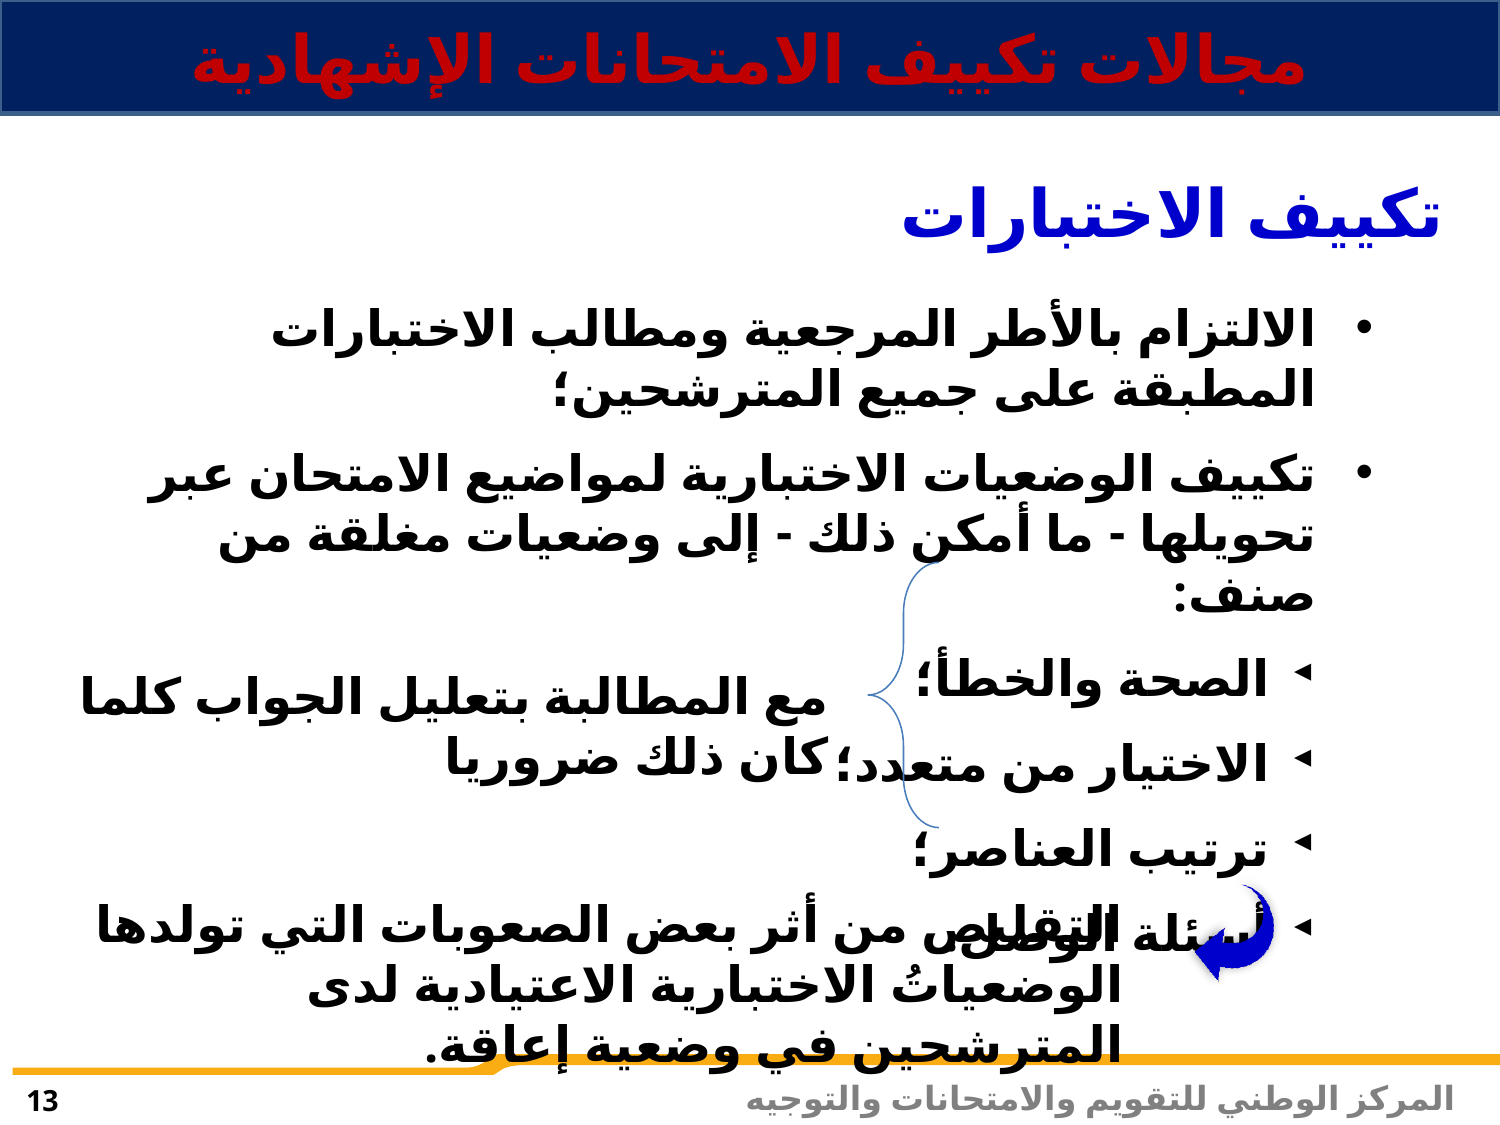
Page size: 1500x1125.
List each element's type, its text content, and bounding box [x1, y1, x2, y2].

text_box التقليص من أثر بعض الصعوبات التي تولدها الوضعياتُ الاختبارية الاعتيادية لدى المترشحين في وضعية إعاقة. [41, 884, 1139, 1080]
list مجالات تكييف الامتحانات الإشهادية [0, 0, 1500, 114]
picture [1175, 874, 1295, 993]
text_box الالتزام بالأطر المرجعية ومطالب الاختبارات المطبقة على جميع المترشحين؛ تكييف الوضعيات الاختبارية لمواضيع الامتحان عبر تحويلها - ما أمكن ذلك - إلى وضعيات مغلقة من صنف: الصحة والخطأ؛ الاختيار من متعدد؛ ترتيب العناصر؛ أسئلة الوصل. [64, 289, 1388, 969]
text_box مع المطالبة بتعليل الجواب كلما كان ذلك ضروريا [1, 657, 844, 792]
text_box تكييف الاختبارات [679, 163, 1459, 258]
text_box [867, 561, 939, 829]
